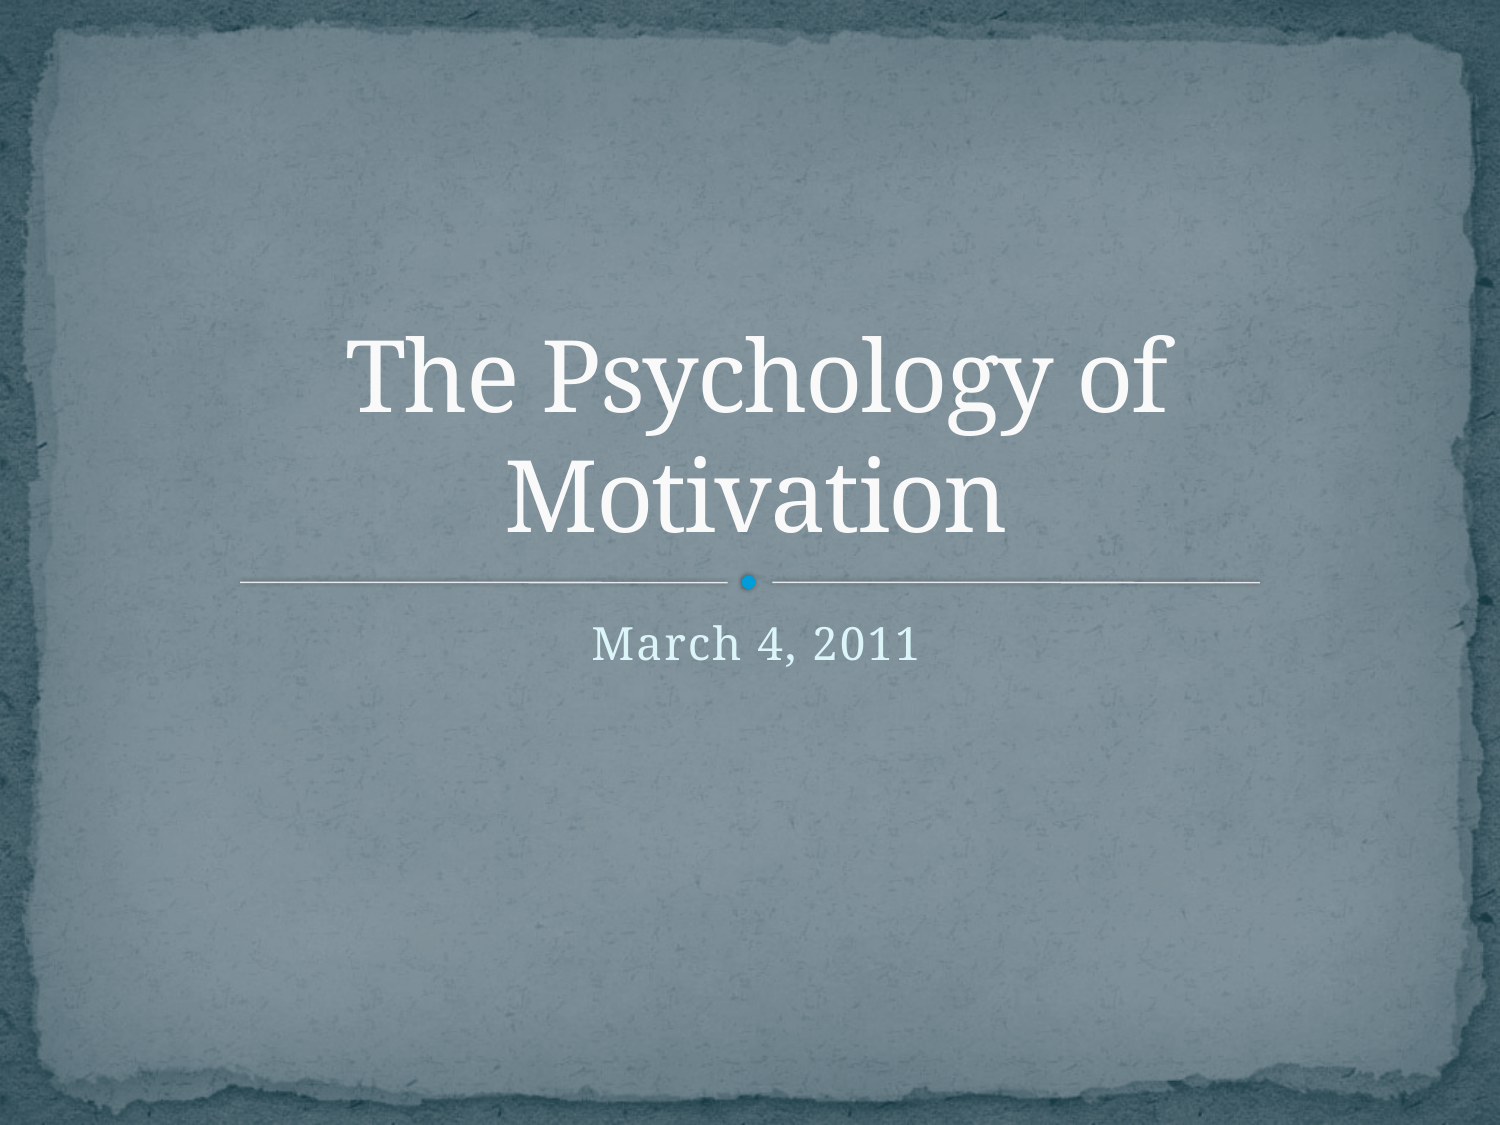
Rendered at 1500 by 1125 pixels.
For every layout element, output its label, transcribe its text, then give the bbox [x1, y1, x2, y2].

title The Psychology of Motivation [74, 235, 1438, 561]
subtitle March 4, 2011 [75, 606, 1438, 795]
